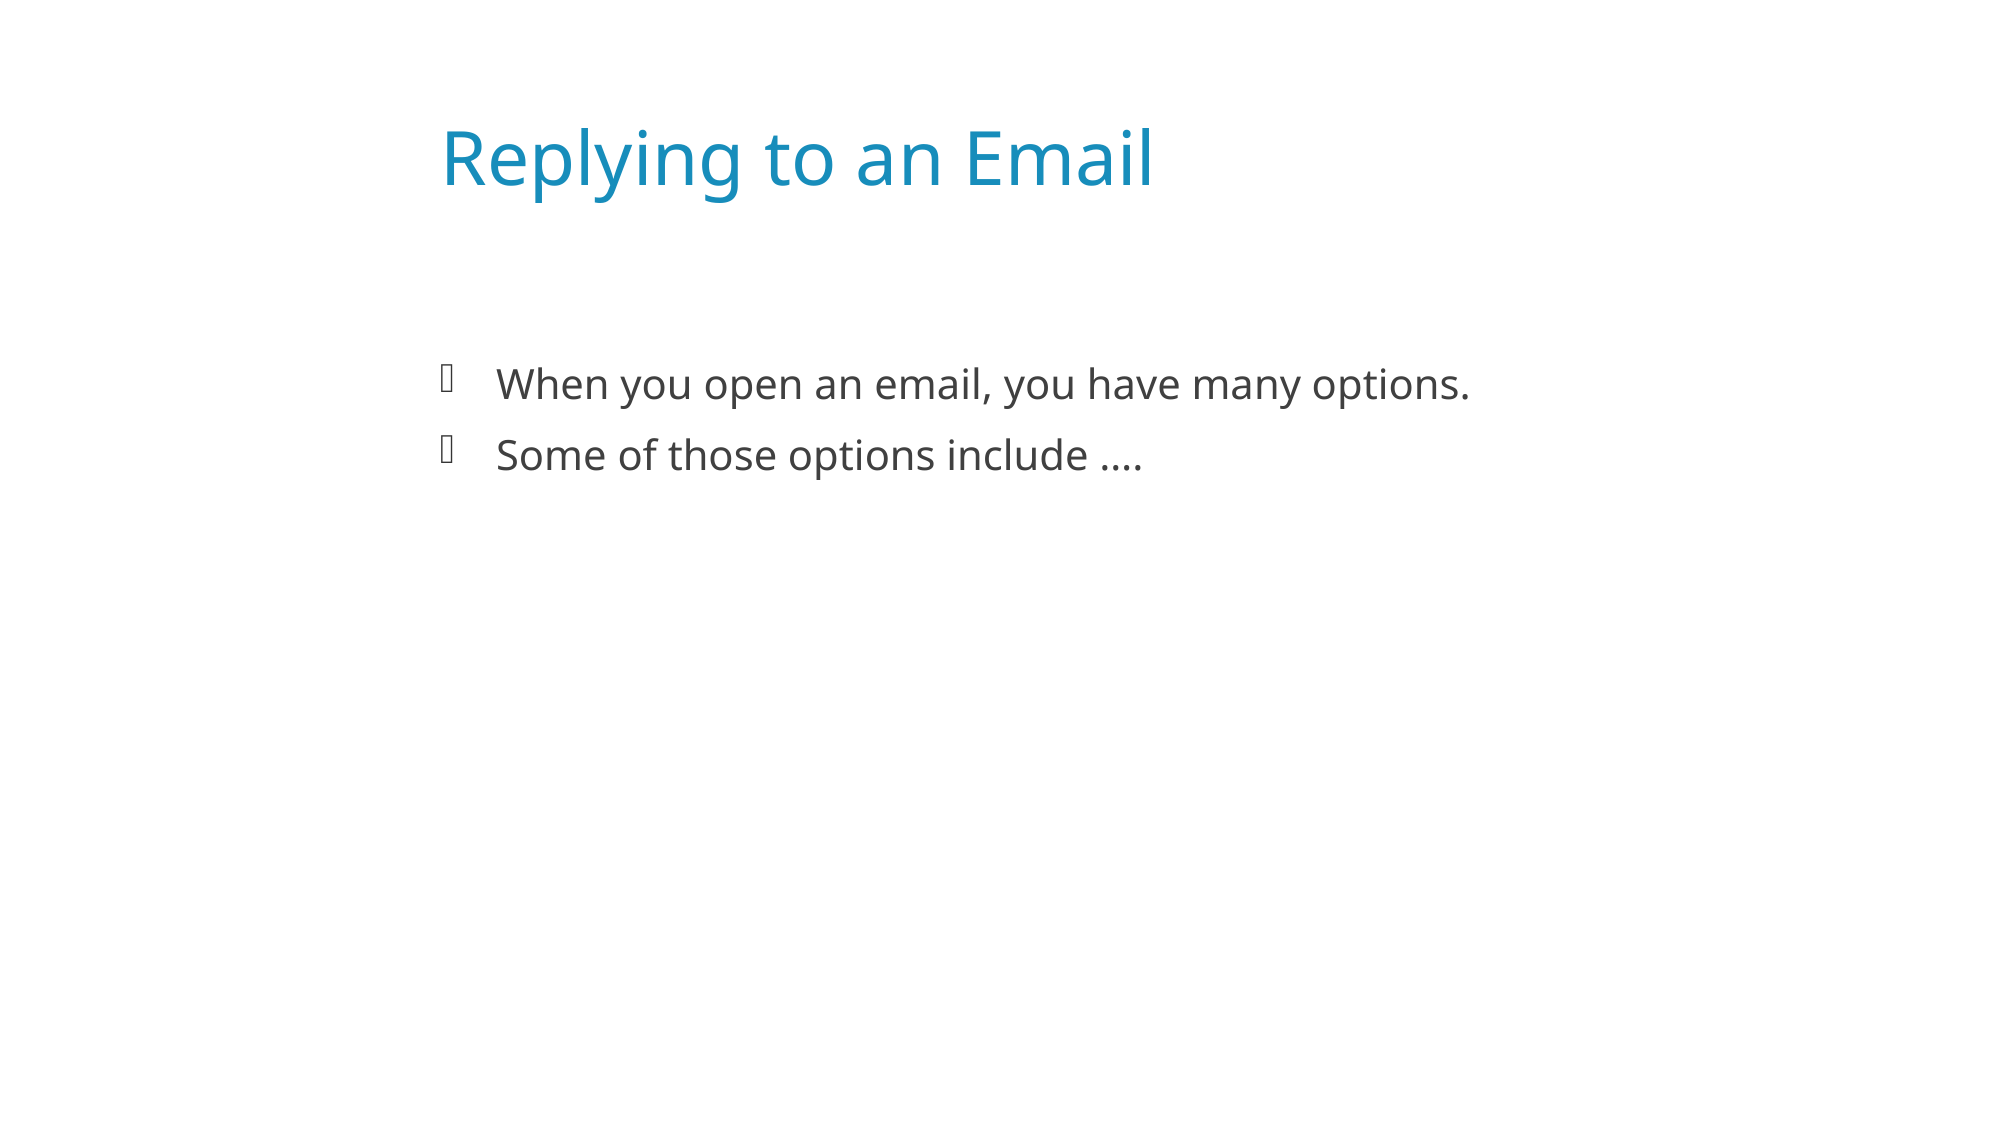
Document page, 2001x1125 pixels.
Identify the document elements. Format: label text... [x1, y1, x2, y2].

title Replying to an Email [425, 102, 1888, 313]
list When you open an email, you have many options. Some of those options include …. [424, 350, 1888, 1074]
